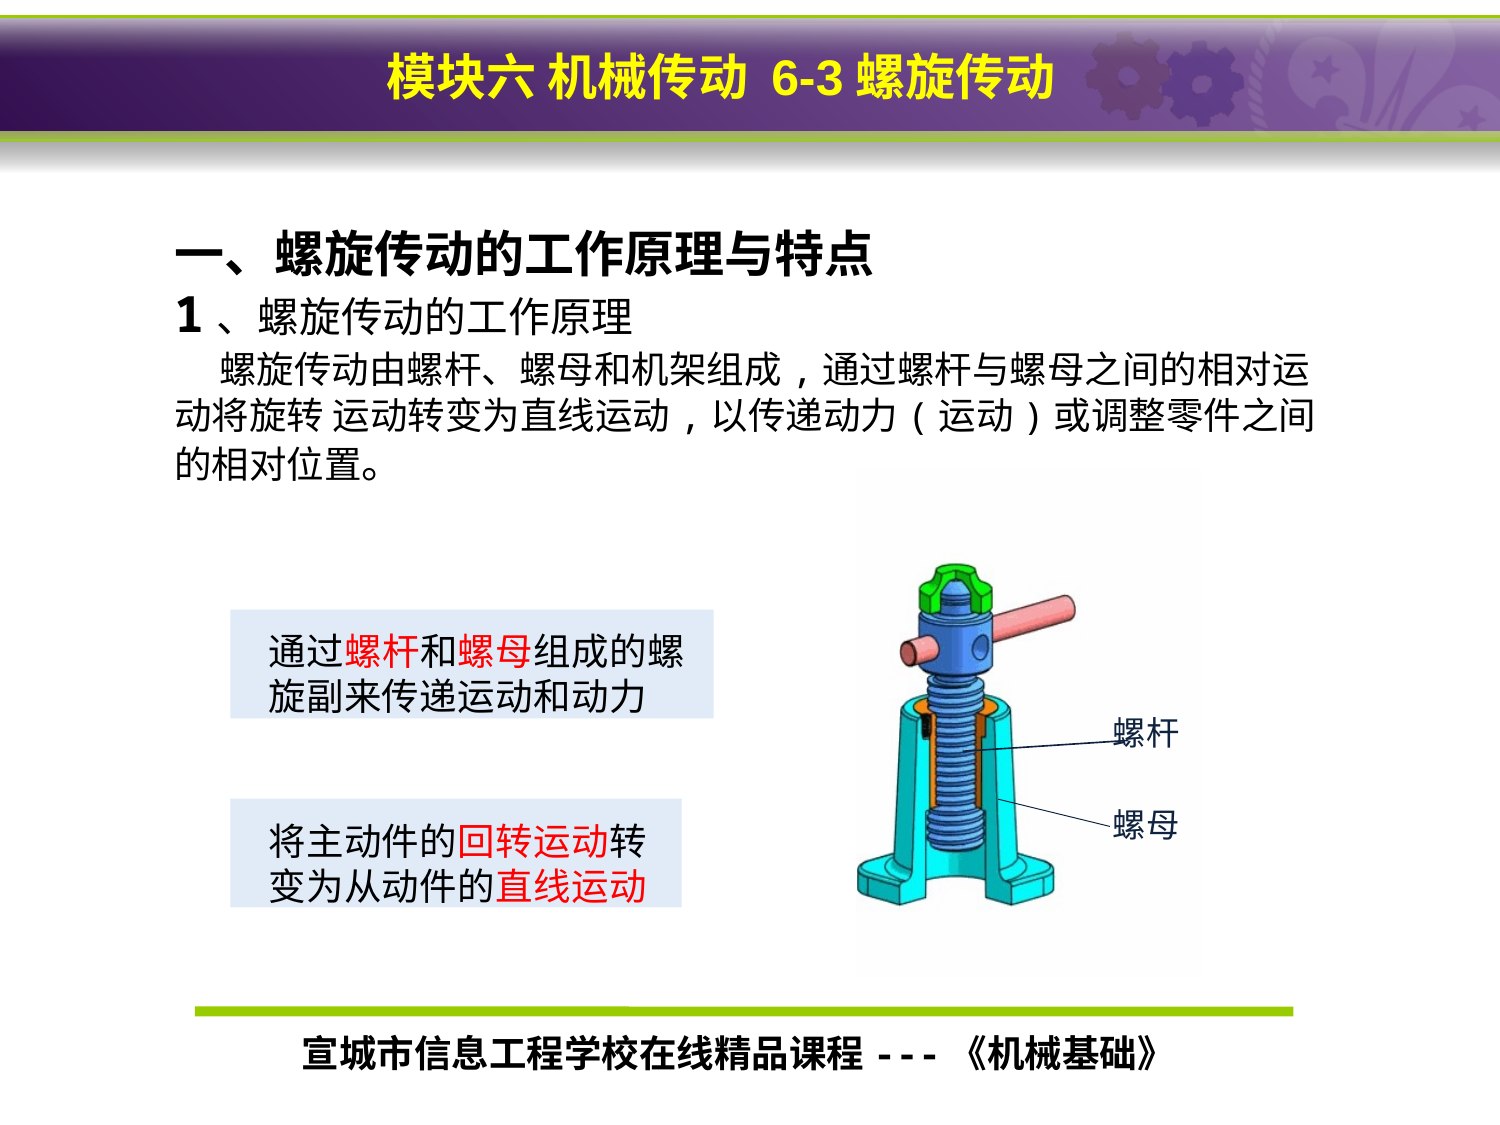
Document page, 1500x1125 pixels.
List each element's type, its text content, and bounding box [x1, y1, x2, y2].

text_box 螺杆 螺母 [1110, 709, 1204, 844]
text_box 通过螺杆和螺母组成的螺旋副来传递运动和动力 [230, 609, 714, 719]
text_box 将主动件的回转运动转变为从动件的直线运动 [230, 798, 682, 908]
text_box 宣城市信息工程学校在线精品课程---《机械基础》 [242, 1023, 1235, 1083]
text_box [0, 18, 1500, 173]
text_box 一、螺旋传动的工作原理与特点 1、螺旋传动的工作原理 螺旋传动由螺杆、螺母和机架组成,通过螺杆与螺母之间的相对运动将旋转 运动转变为直线运动,以传递动力(运动)或调整零件之间的相对位置。 [159, 214, 1339, 495]
text_box [962, 739, 1129, 753]
text_box [856, 468, 1202, 978]
